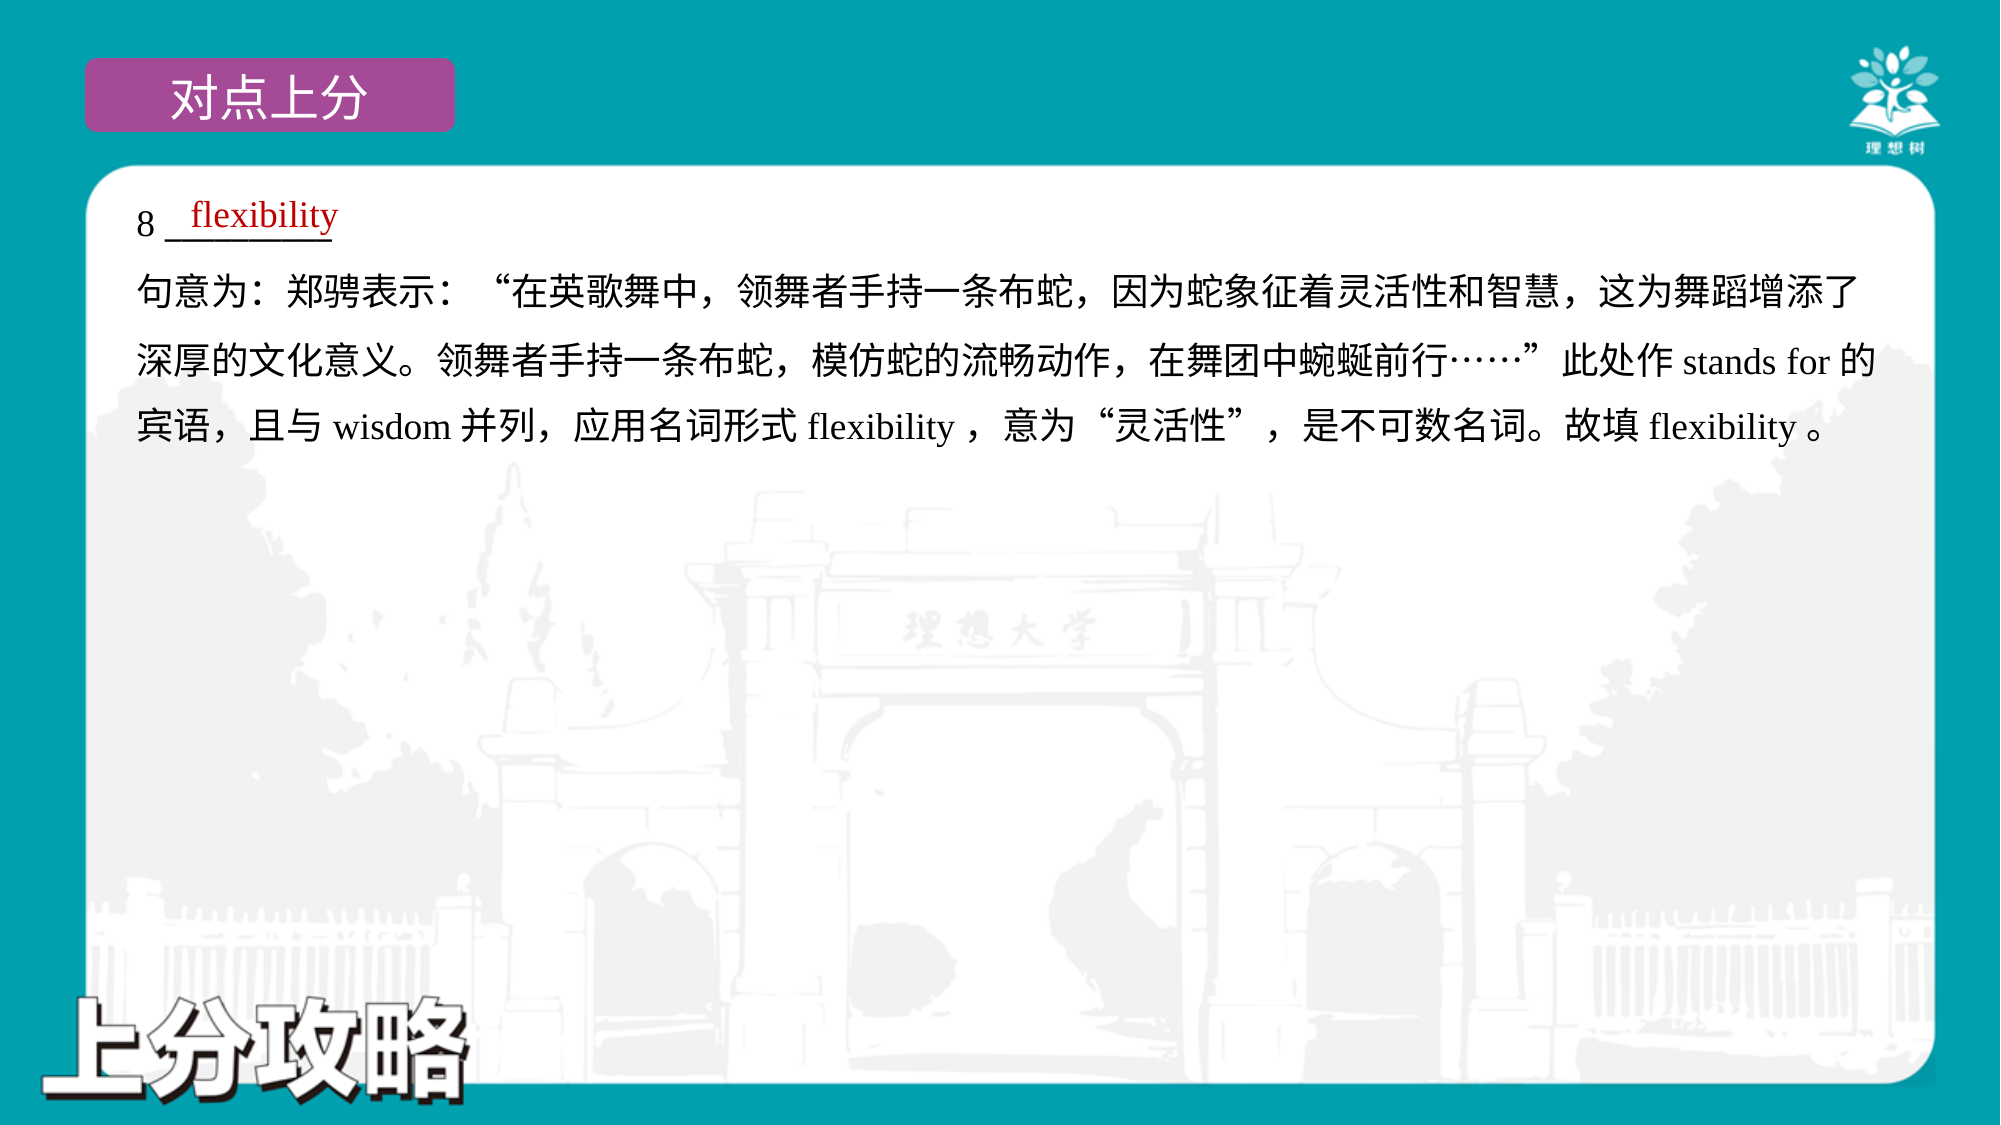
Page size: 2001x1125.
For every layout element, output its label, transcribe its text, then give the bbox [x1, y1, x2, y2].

text_box flexibility [176, 168, 353, 228]
picture [0, 0, 2000, 1125]
text_box 句意为：郑骋表示：“在英歌舞中，领舞者手持一条布蛇，因为蛇象征着灵活性和智慧，这为舞蹈增添了 深厚的文化意义。领舞者手持一条布蛇，模仿蛇的流畅动作，在舞团中蜿蜒前行……”此处作stands for的 宾语，且与wisdom并列，应用名词形式flexibility，意为“灵活性”，是不可数名词。故填flexibility。 [136, 244, 1865, 441]
text_box 8 __________ [136, 176, 1865, 237]
